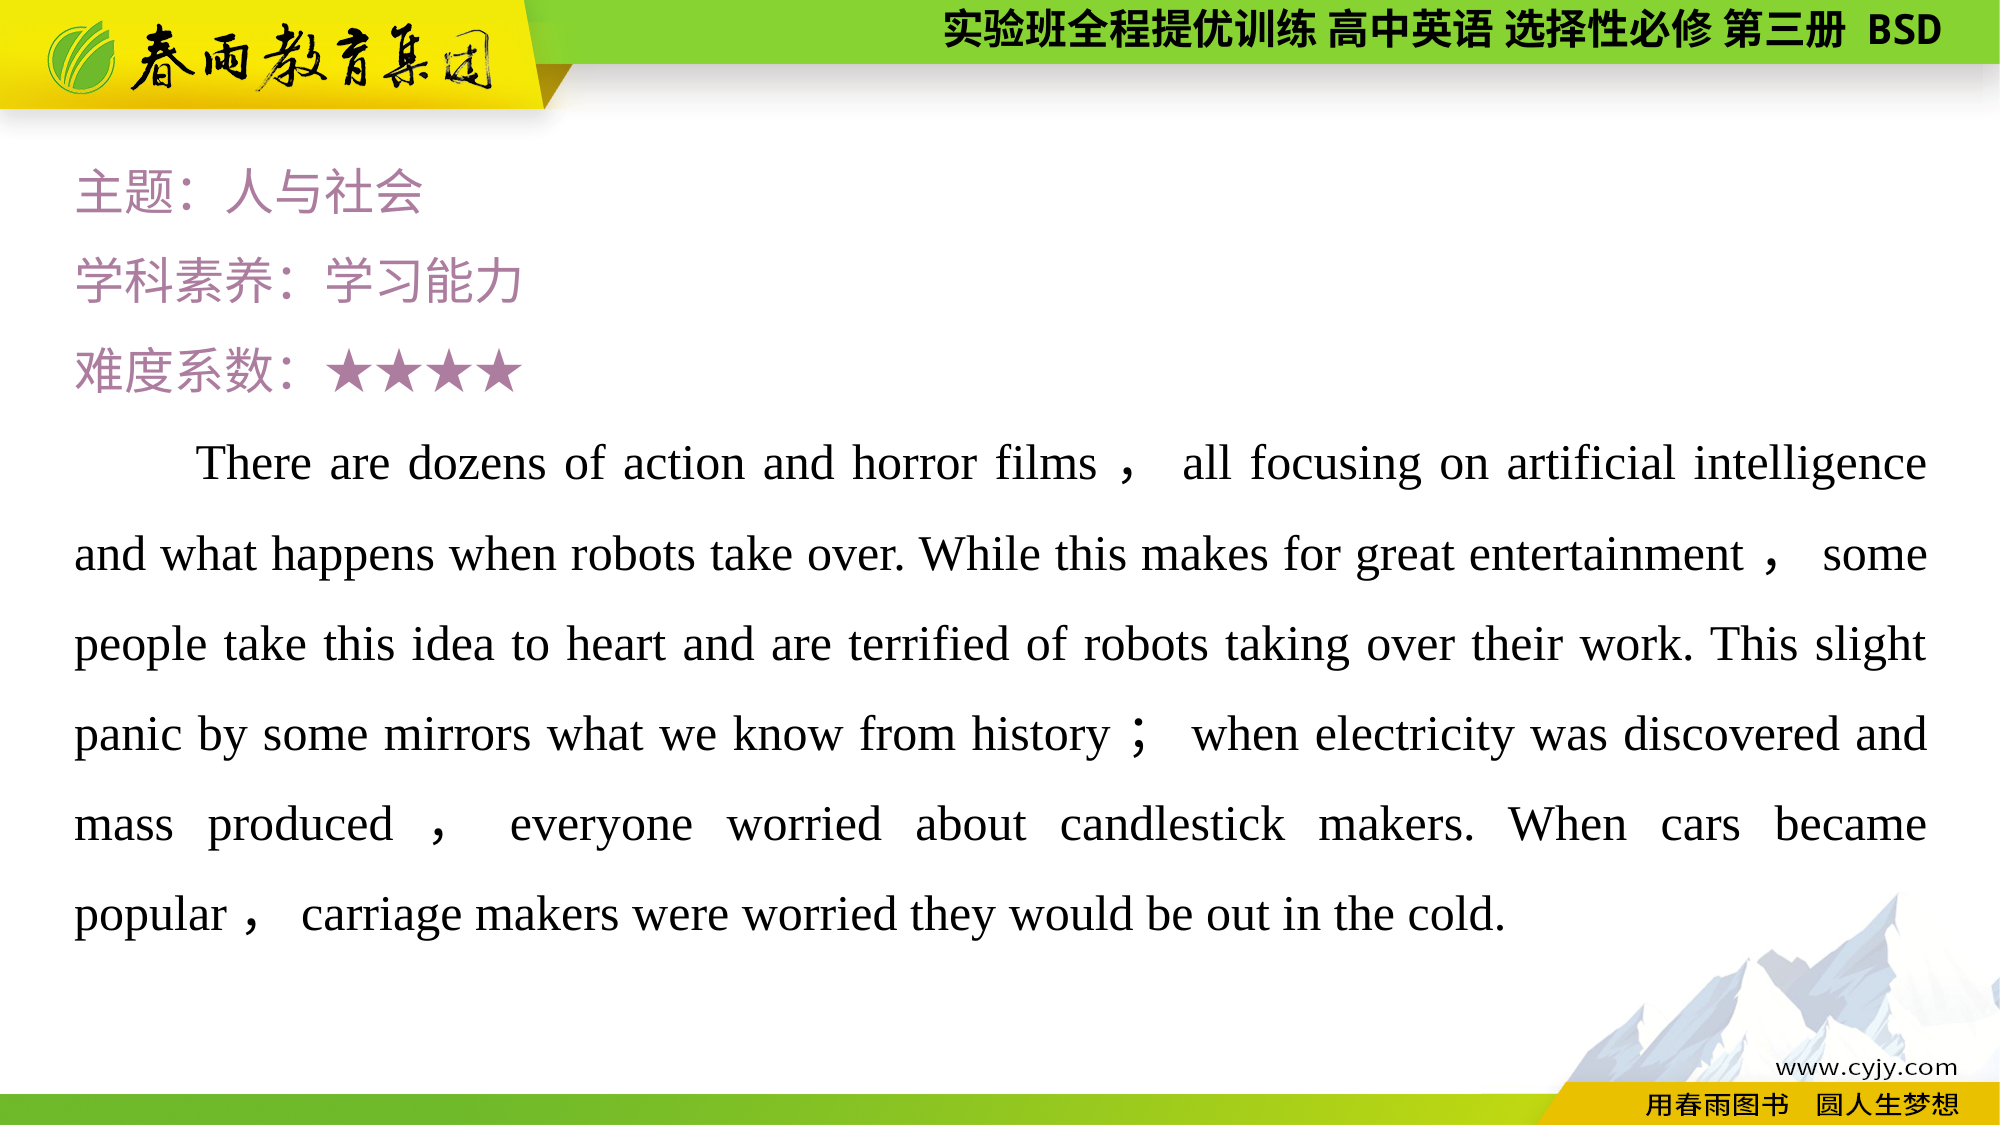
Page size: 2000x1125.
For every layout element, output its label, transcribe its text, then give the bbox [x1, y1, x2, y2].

picture [0, 0, 2000, 1125]
list 主题：人与社会 学科素养：学习能力 难度系数：★★★★ There are dozens of action and horror films，all focusing on artificial intelligence and what happens when robots take over. While this makes for great entertainment，some people take this idea to heart and are terrified of robots taking over their work. This slight panic by some mirrors what we know from history；when electricity was discovered and mass produced，everyone worried about candlestick makers. When cars became popular，carriage makers were worried they would be out in the cold. [59, 122, 1944, 945]
